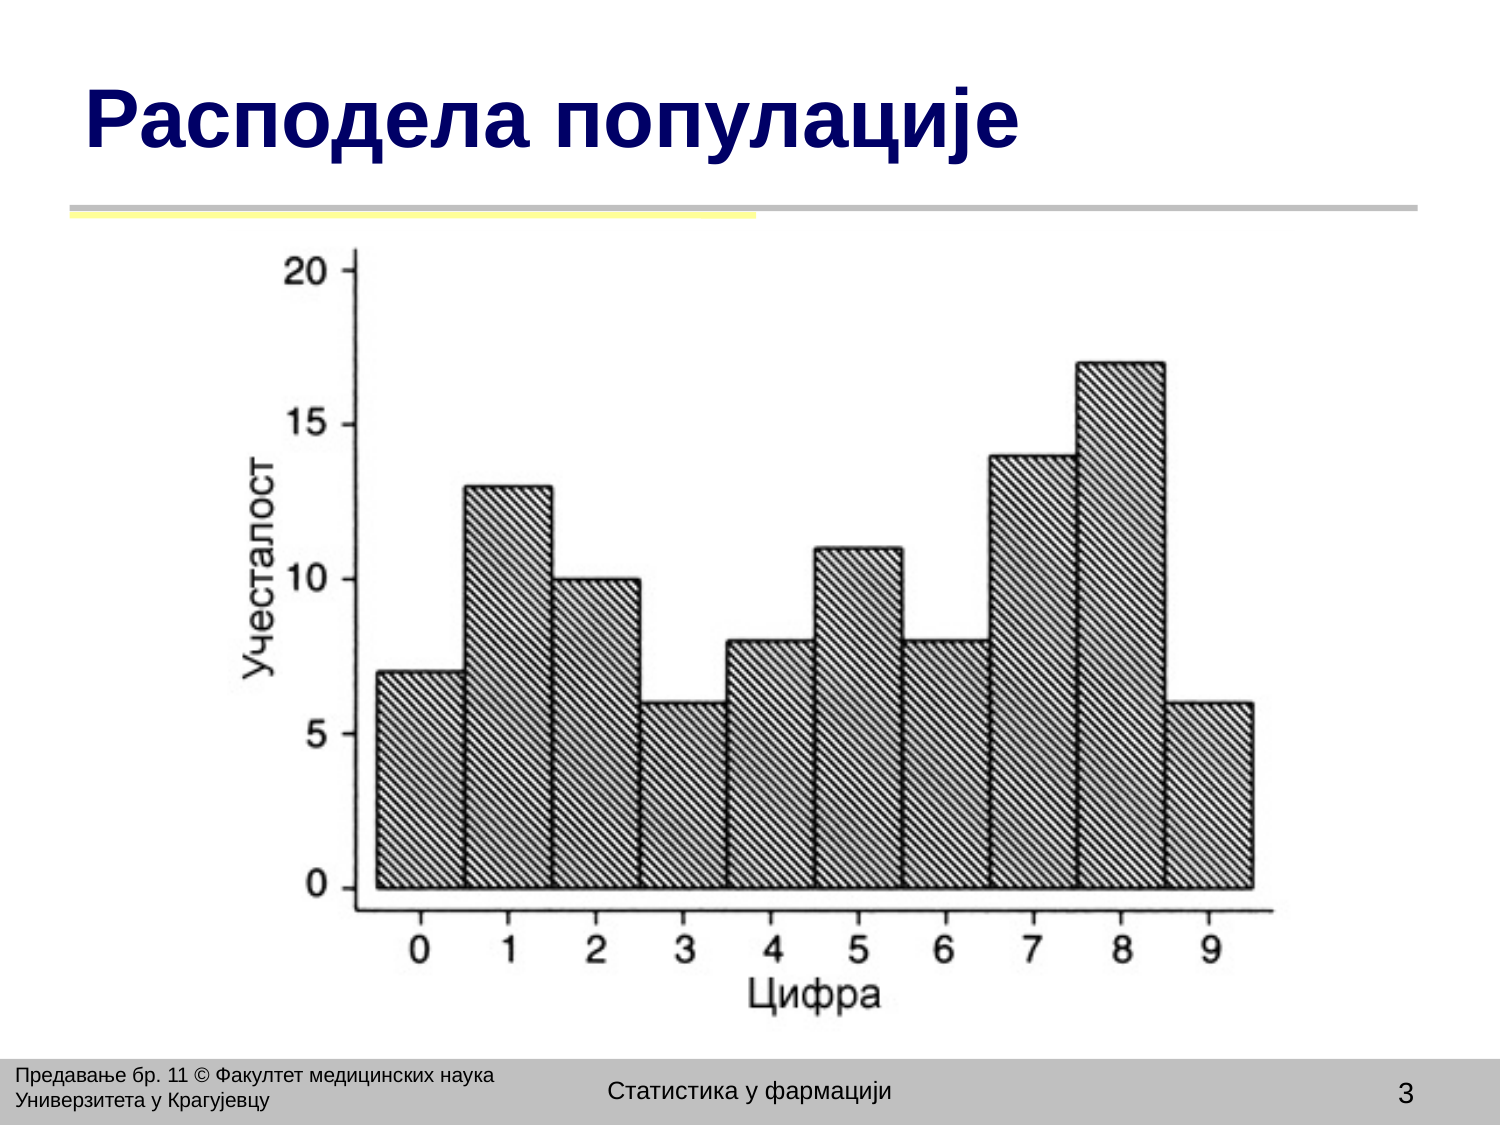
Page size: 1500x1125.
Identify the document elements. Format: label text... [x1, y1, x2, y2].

slide_number 3 [1079, 1066, 1430, 1125]
title Расподела популације [69, 19, 1426, 208]
picture [226, 228, 1296, 1034]
slide_number Предавање бр. 11 © Факултет медицинских наука Универзитета у Крагујевцу [0, 1053, 622, 1108]
footer Статистика у фармацији [512, 1066, 988, 1125]
